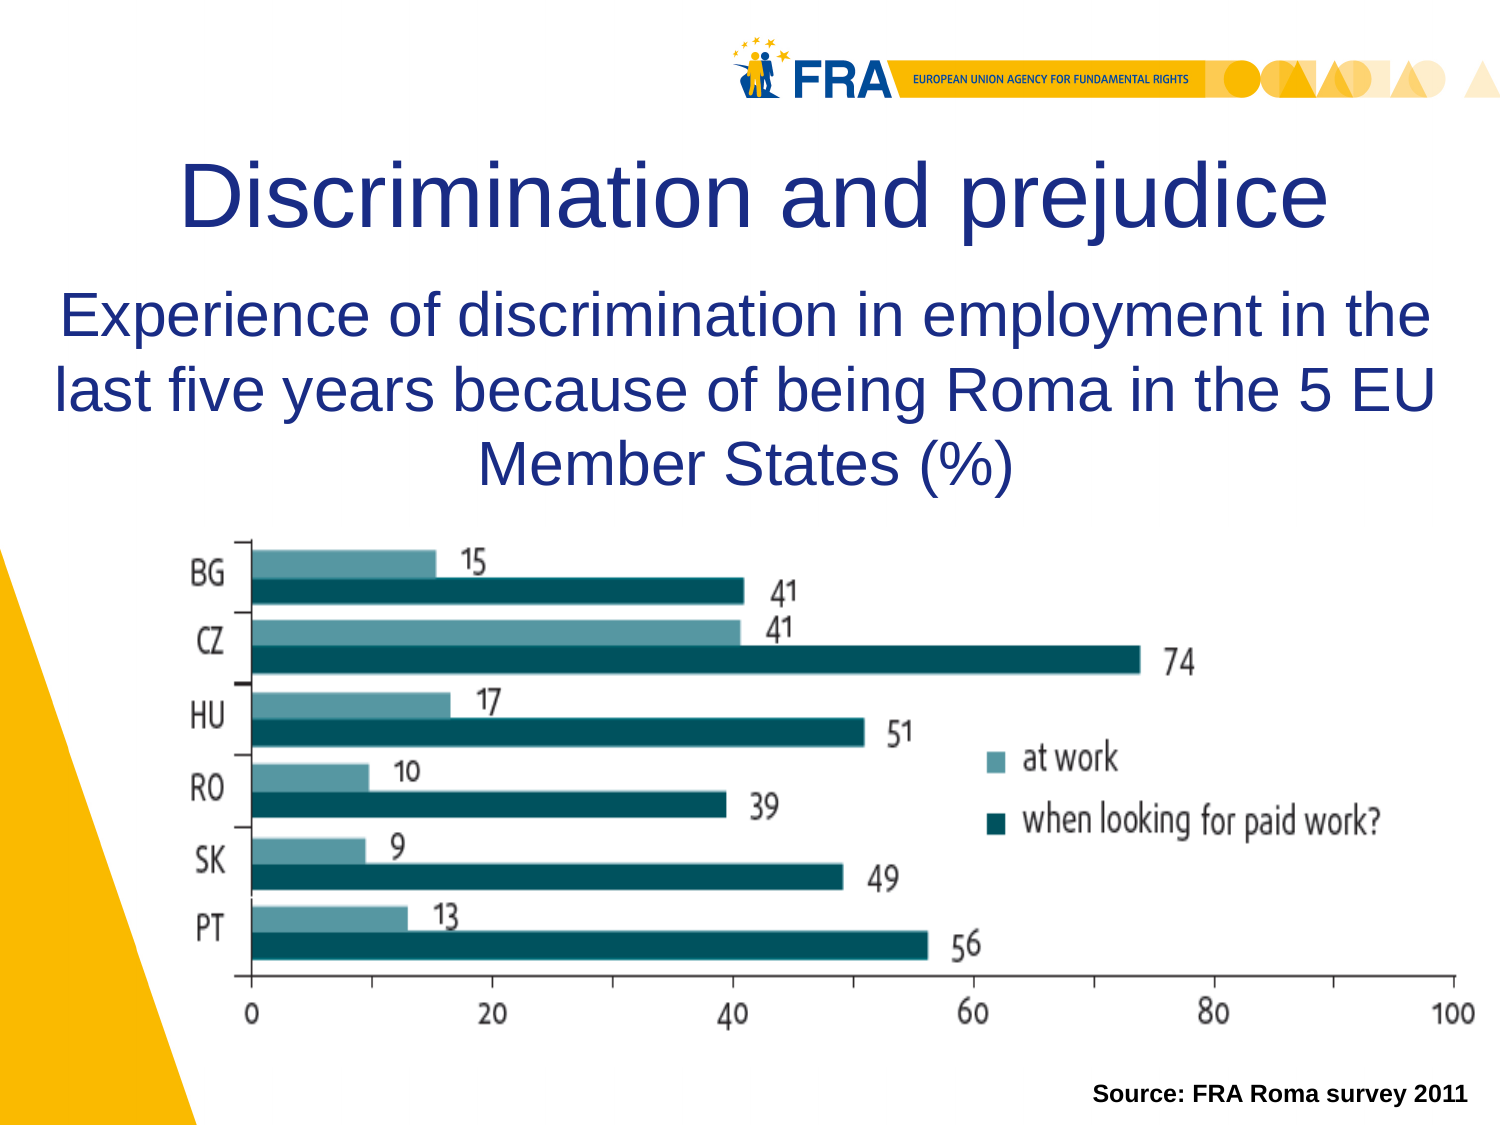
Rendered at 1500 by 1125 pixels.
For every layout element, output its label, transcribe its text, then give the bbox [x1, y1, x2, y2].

title Discrimination and prejudice [20, 115, 1490, 267]
text_box Source: FRA Roma survey 2011 [1077, 1073, 1485, 1115]
picture [0, 0, 1500, 1125]
list Experience of discrimination in employment in the last five years because of being Roma in the 5 EU Member States (%) [20, 265, 1474, 1103]
